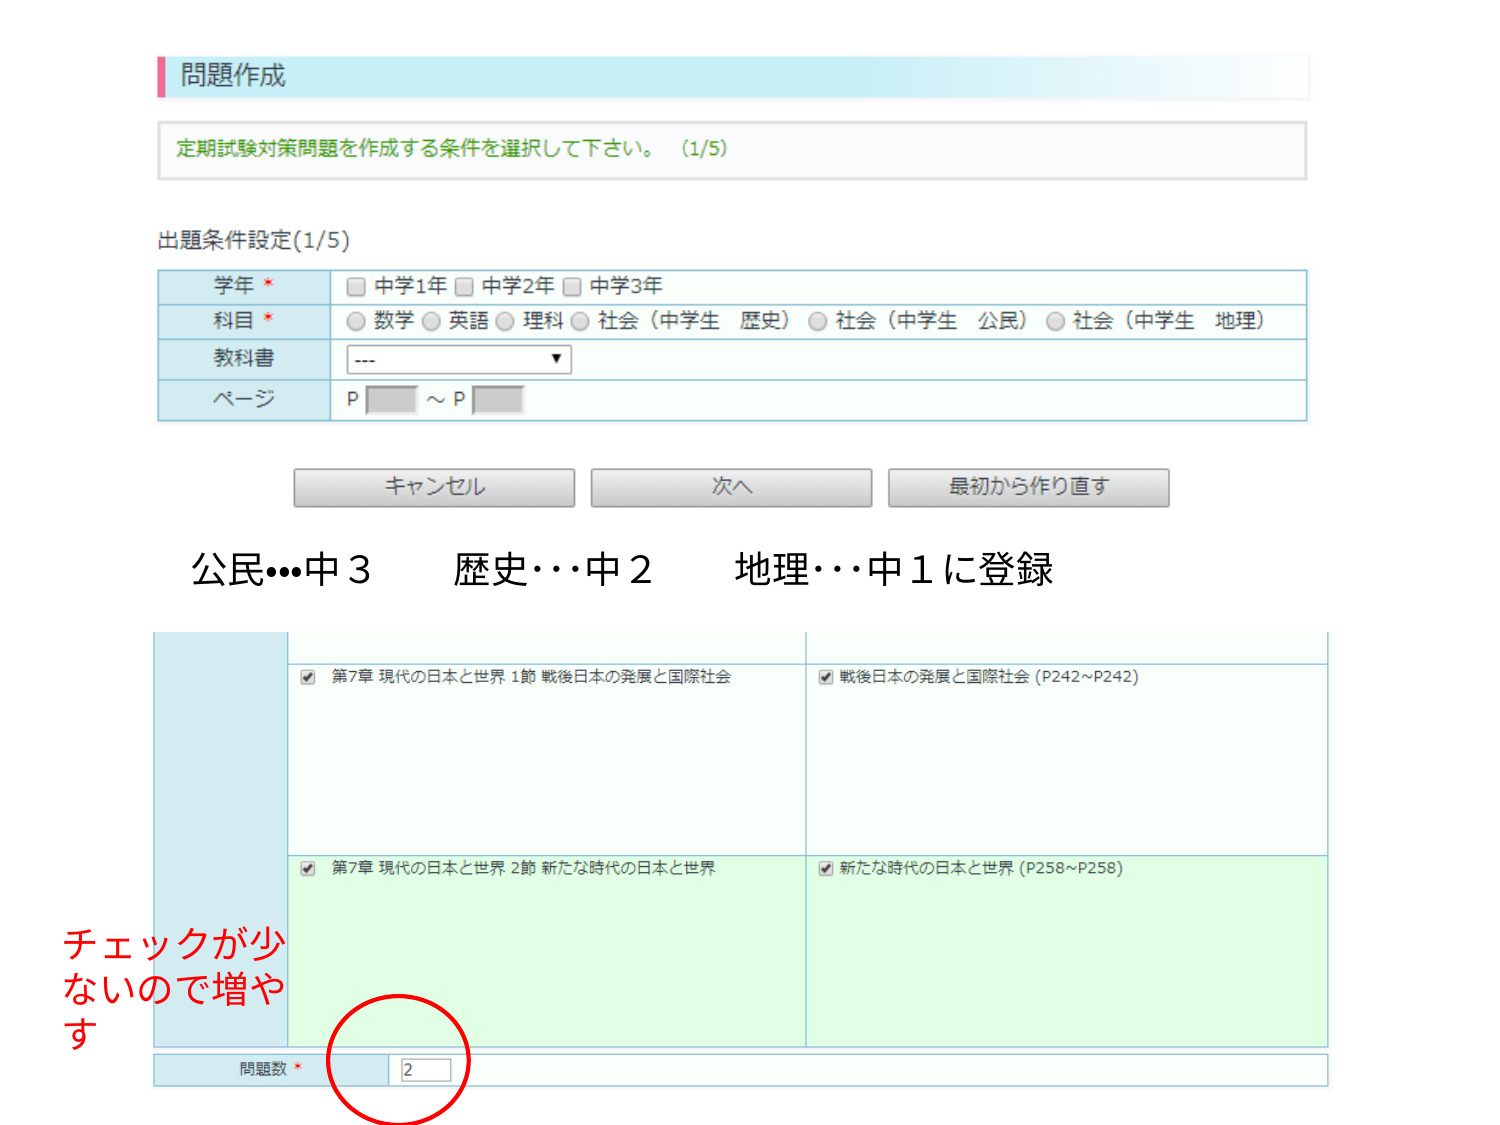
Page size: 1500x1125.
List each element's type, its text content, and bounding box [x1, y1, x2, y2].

text_box チェックが少ないので増やす [46, 913, 135, 1064]
picture [128, 46, 1325, 537]
text_box 公民・・・中３ 歴史･･･中２ 地理･･･中１に登録 [175, 538, 1372, 599]
text_box [353, 1113, 443, 1125]
picture [140, 632, 1348, 1105]
